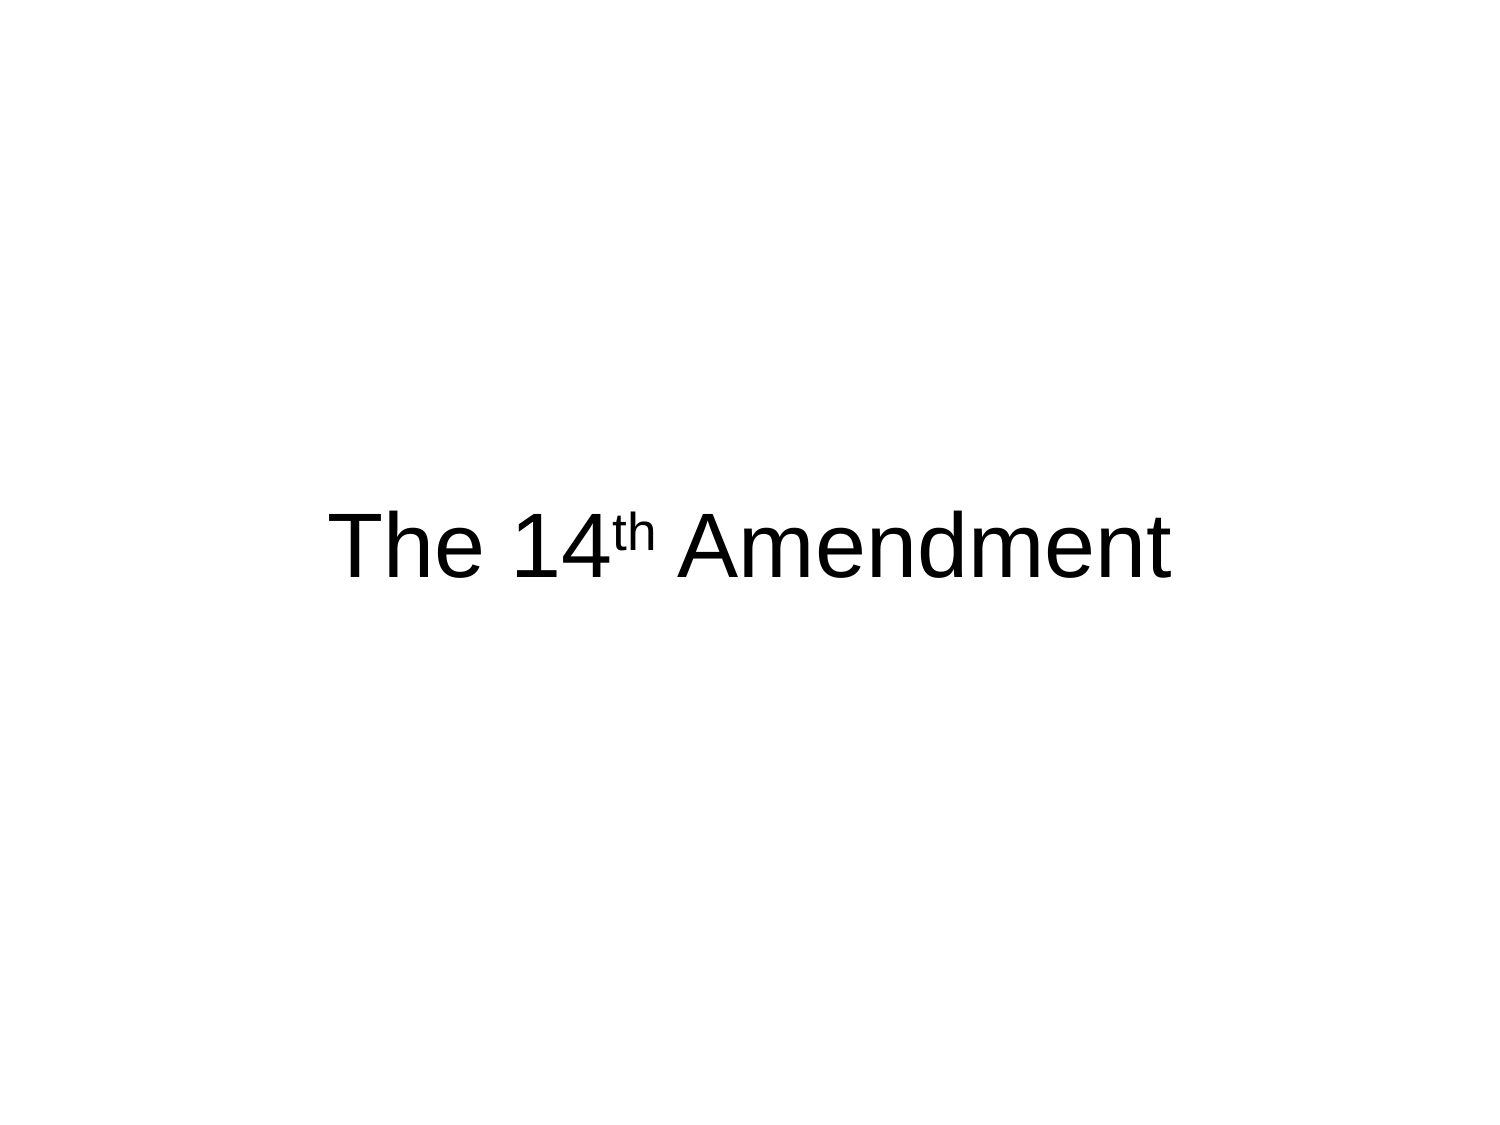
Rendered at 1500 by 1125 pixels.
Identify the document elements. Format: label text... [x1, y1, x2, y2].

title The 14th Amendment [74, 44, 1426, 1038]
